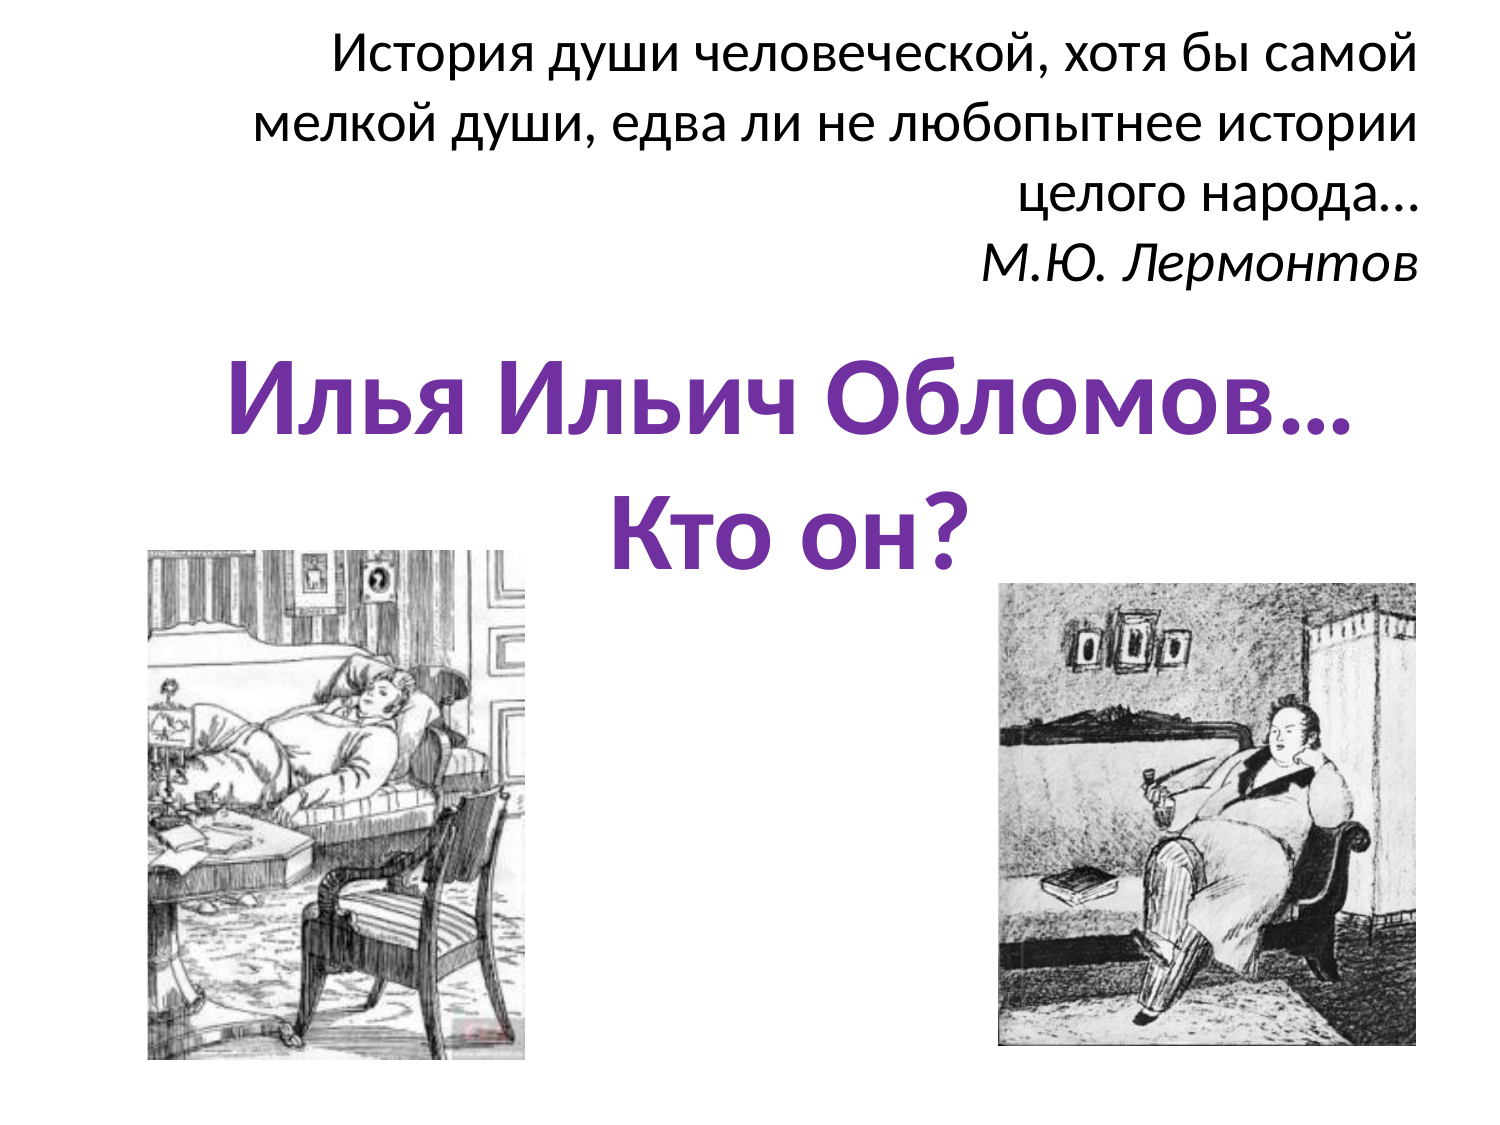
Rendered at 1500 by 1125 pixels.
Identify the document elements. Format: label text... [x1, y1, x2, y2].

title История души человеческой, хотя бы самой мелкой души, едва ли не любопытнее истории целого народа… М.Ю. Лермонтов [159, 73, 1435, 303]
subtitle Илья Ильич Обломов… Кто он? [135, 314, 1447, 602]
picture [147, 550, 526, 1079]
picture [997, 583, 1417, 1046]
